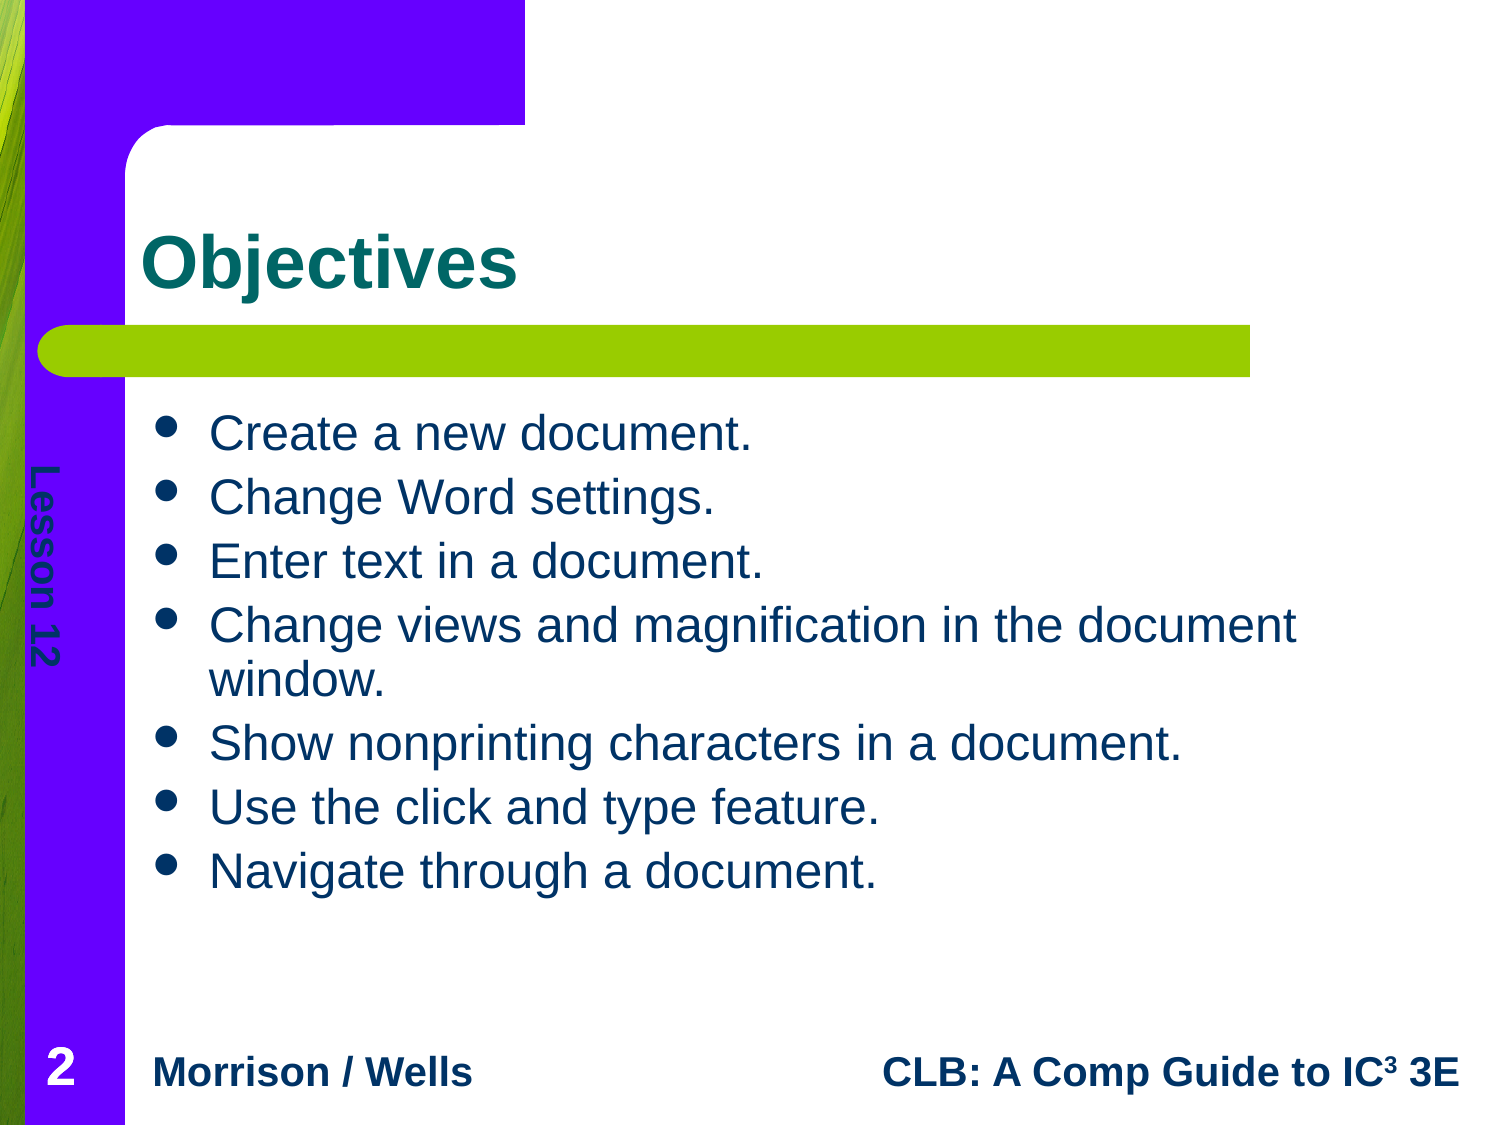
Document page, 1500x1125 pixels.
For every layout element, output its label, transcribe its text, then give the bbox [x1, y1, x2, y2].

text_box 2 [13, 1023, 111, 1105]
list Create a new document. Change Word settings. Enter text in a document. Change views and magnification in the document window. Show nonprinting characters in a document. Use the click and type feature. Navigate through a document. [137, 399, 1400, 1012]
title Objectives [124, 124, 1426, 313]
picture [0, 0, 25, 1125]
